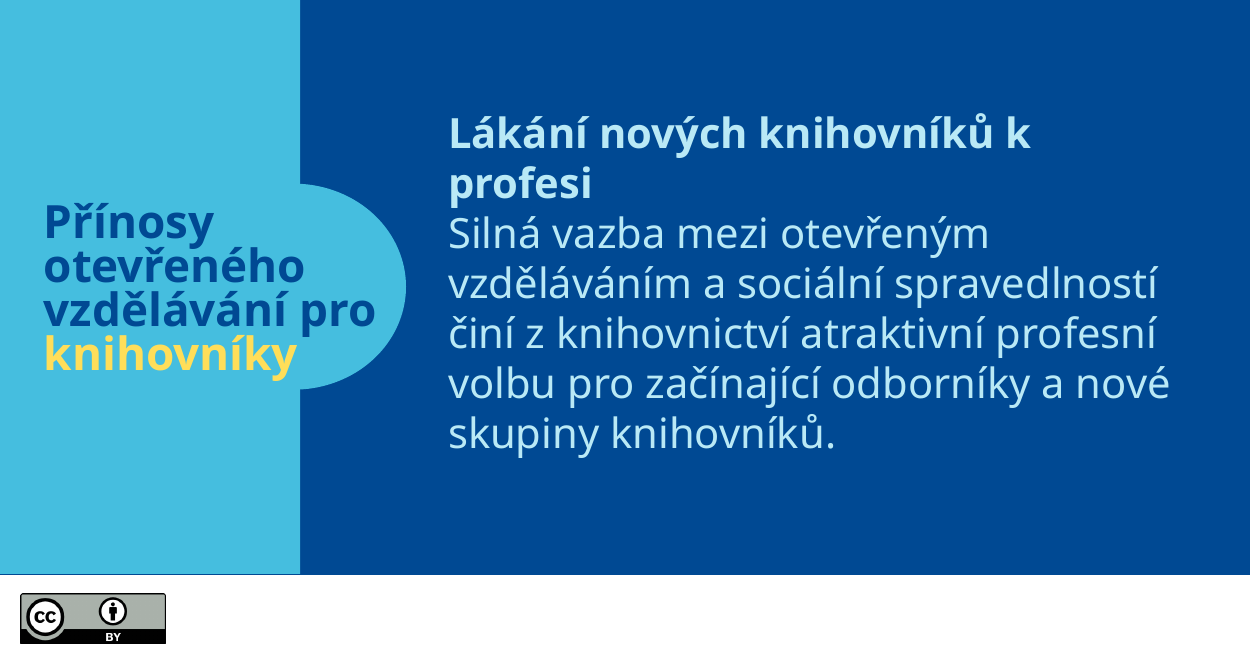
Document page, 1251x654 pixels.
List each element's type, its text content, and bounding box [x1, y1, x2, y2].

text_box Přínosy otevřeného vzdělávání pro knihovníky [31, 191, 399, 392]
text_box [0, 582, 1250, 654]
picture [20, 592, 166, 645]
text_box Lákání nových knihovníků k profesi Silná vazba mezi otevřeným vzděláváním a sociální spravedlností činí z knihovnictví atraktivní profesní volbu pro začínající odborníky a nové skupiny knihovníků. [435, 95, 1198, 470]
text_box [0, 0, 301, 574]
text_box [252, 183, 336, 191]
text_box [399, 250, 407, 323]
